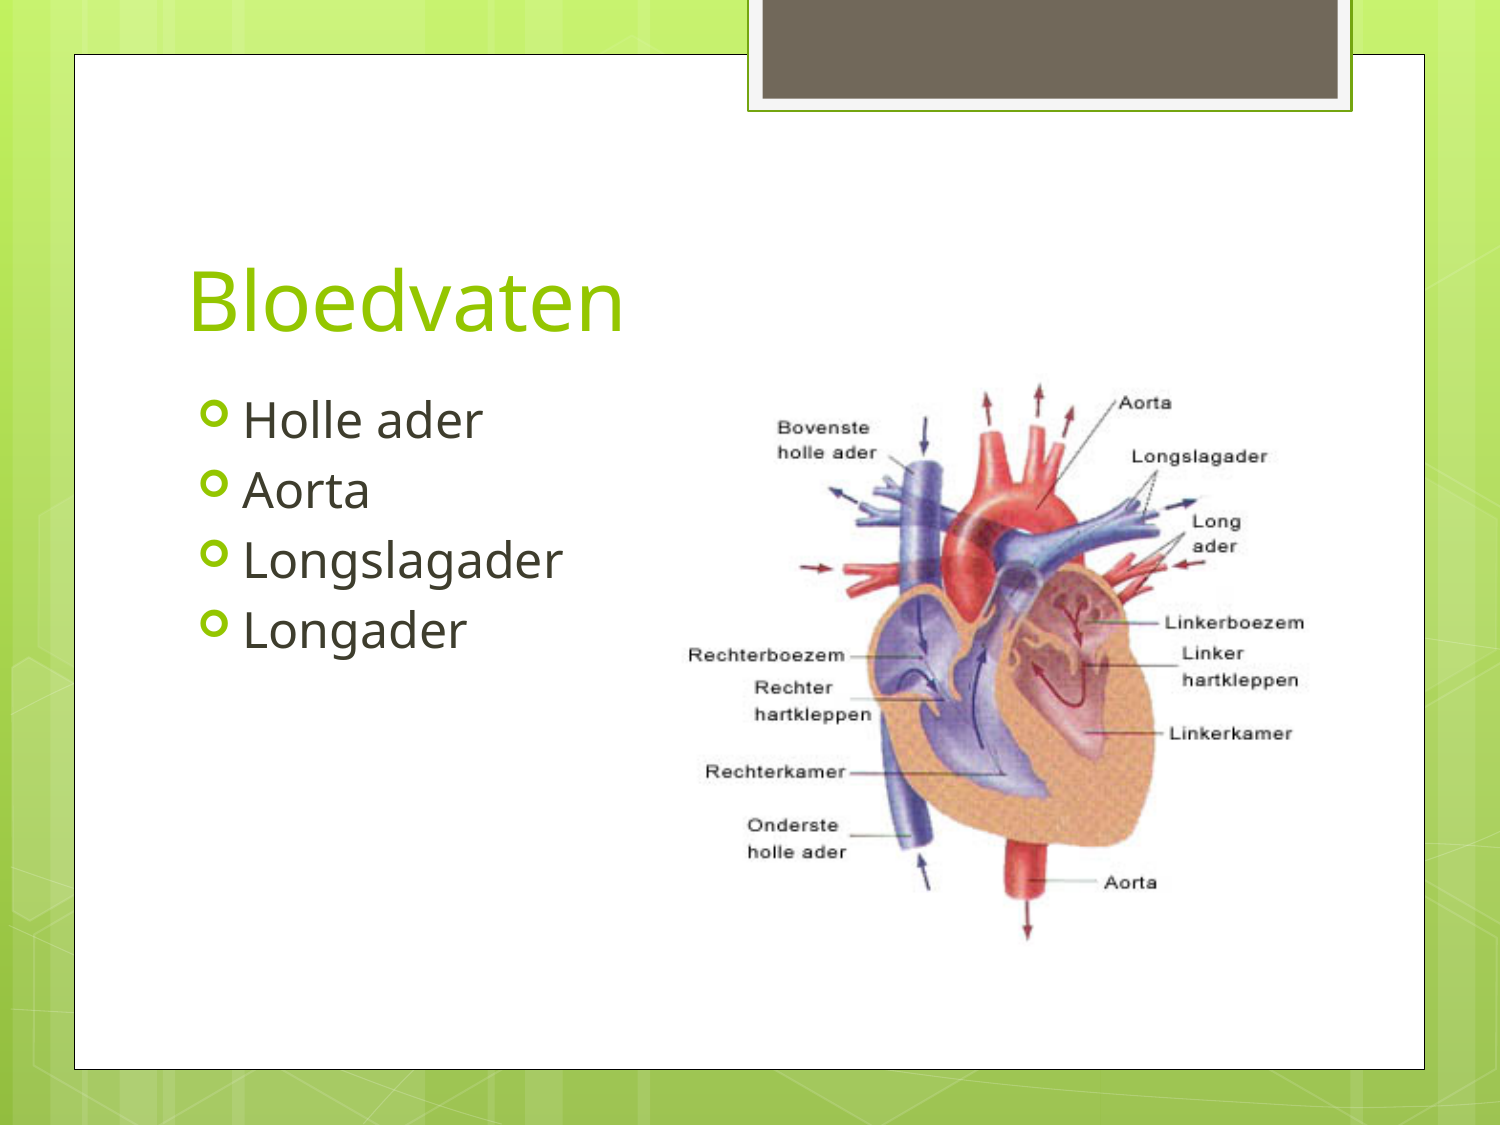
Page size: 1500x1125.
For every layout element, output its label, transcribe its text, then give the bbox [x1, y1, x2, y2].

list Holle ader Aorta Longslagader Longader [171, 381, 662, 957]
picture [667, 373, 1342, 1000]
title Bloedvaten [171, 168, 1324, 357]
